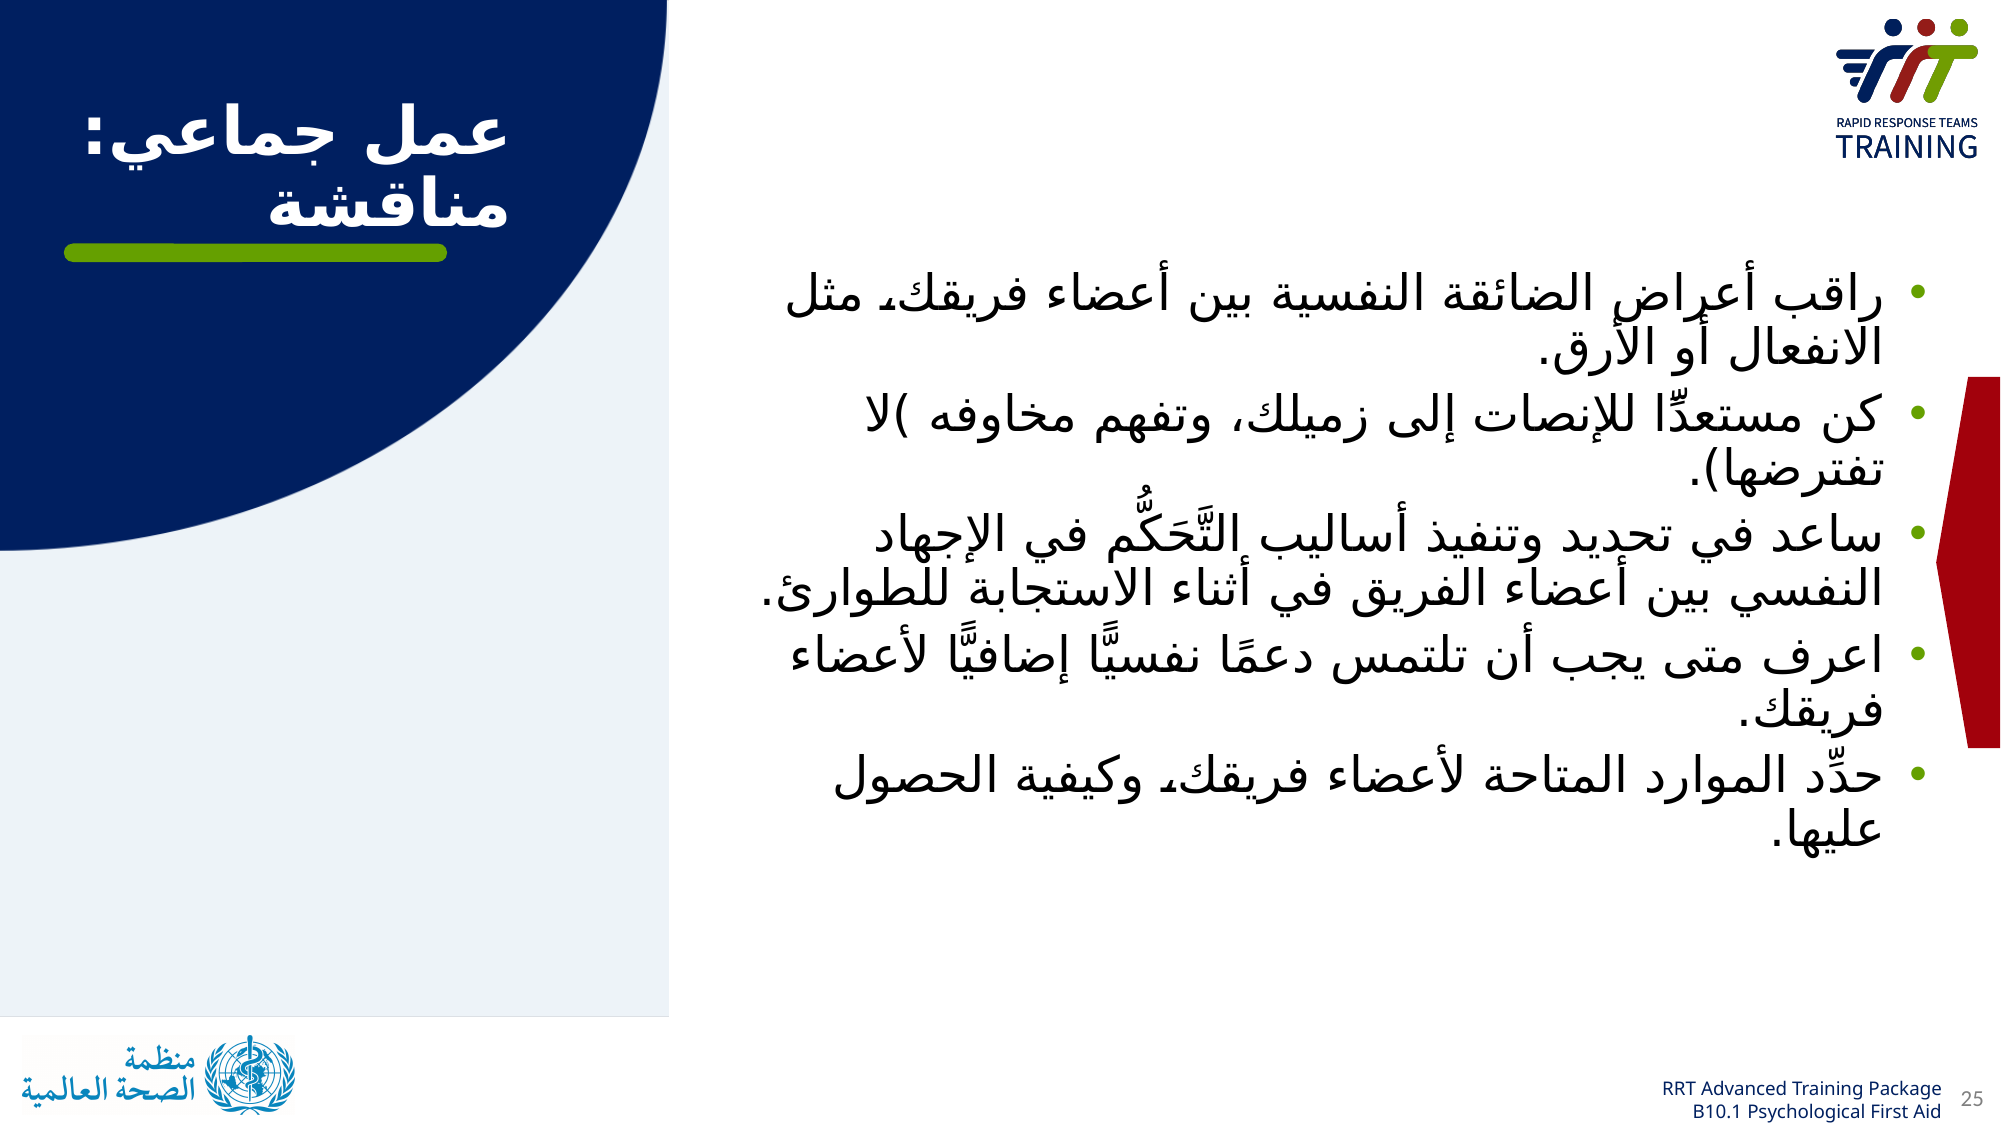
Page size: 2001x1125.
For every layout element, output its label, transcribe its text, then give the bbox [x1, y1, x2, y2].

picture [0, 0, 669, 1018]
picture [1835, 19, 1978, 167]
list راقب أعراض الضائقة النفسية بين أعضاء فريقك، مثل الانفعال أو الأرق. كن مستعدًّا للإنصات إلى زميلك، وتفهم مخاوفه )لا تفترضها). ساعد في تحديد وتنفيذ أساليب التَّحَكُّم في الإجهاد النفسي بين أعضاء الفريق في أثناء الاستجابة للطوارئ. اعرف متى يجب أن تلتمس دعمًا نفسيًّا إضافيًّا لأعضاء فريقك. حدِّد الموارد المتاحة لأعضاء فريقك، وكيفية الحصول عليها. [698, 199, 1935, 926]
picture [252, 1050, 258, 1059]
text_box عمل جماعي: مناقشة [0, 103, 513, 242]
picture [22, 1035, 295, 1115]
